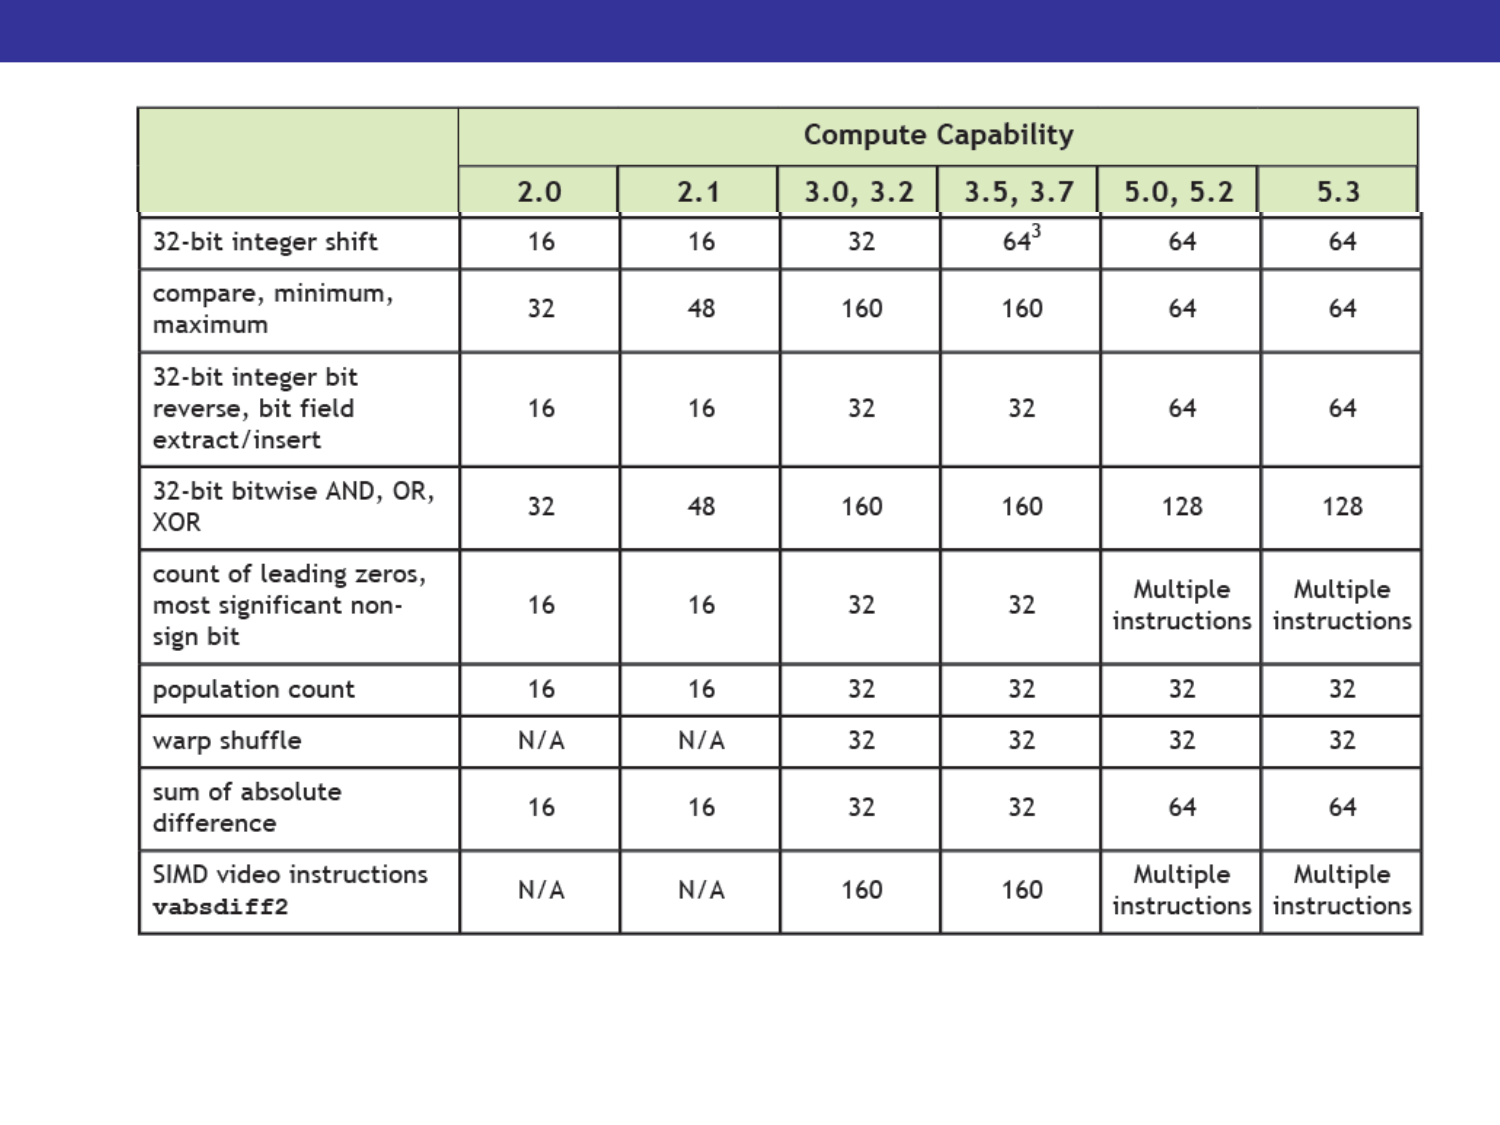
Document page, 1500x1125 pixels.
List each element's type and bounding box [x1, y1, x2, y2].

picture [112, 87, 1448, 942]
